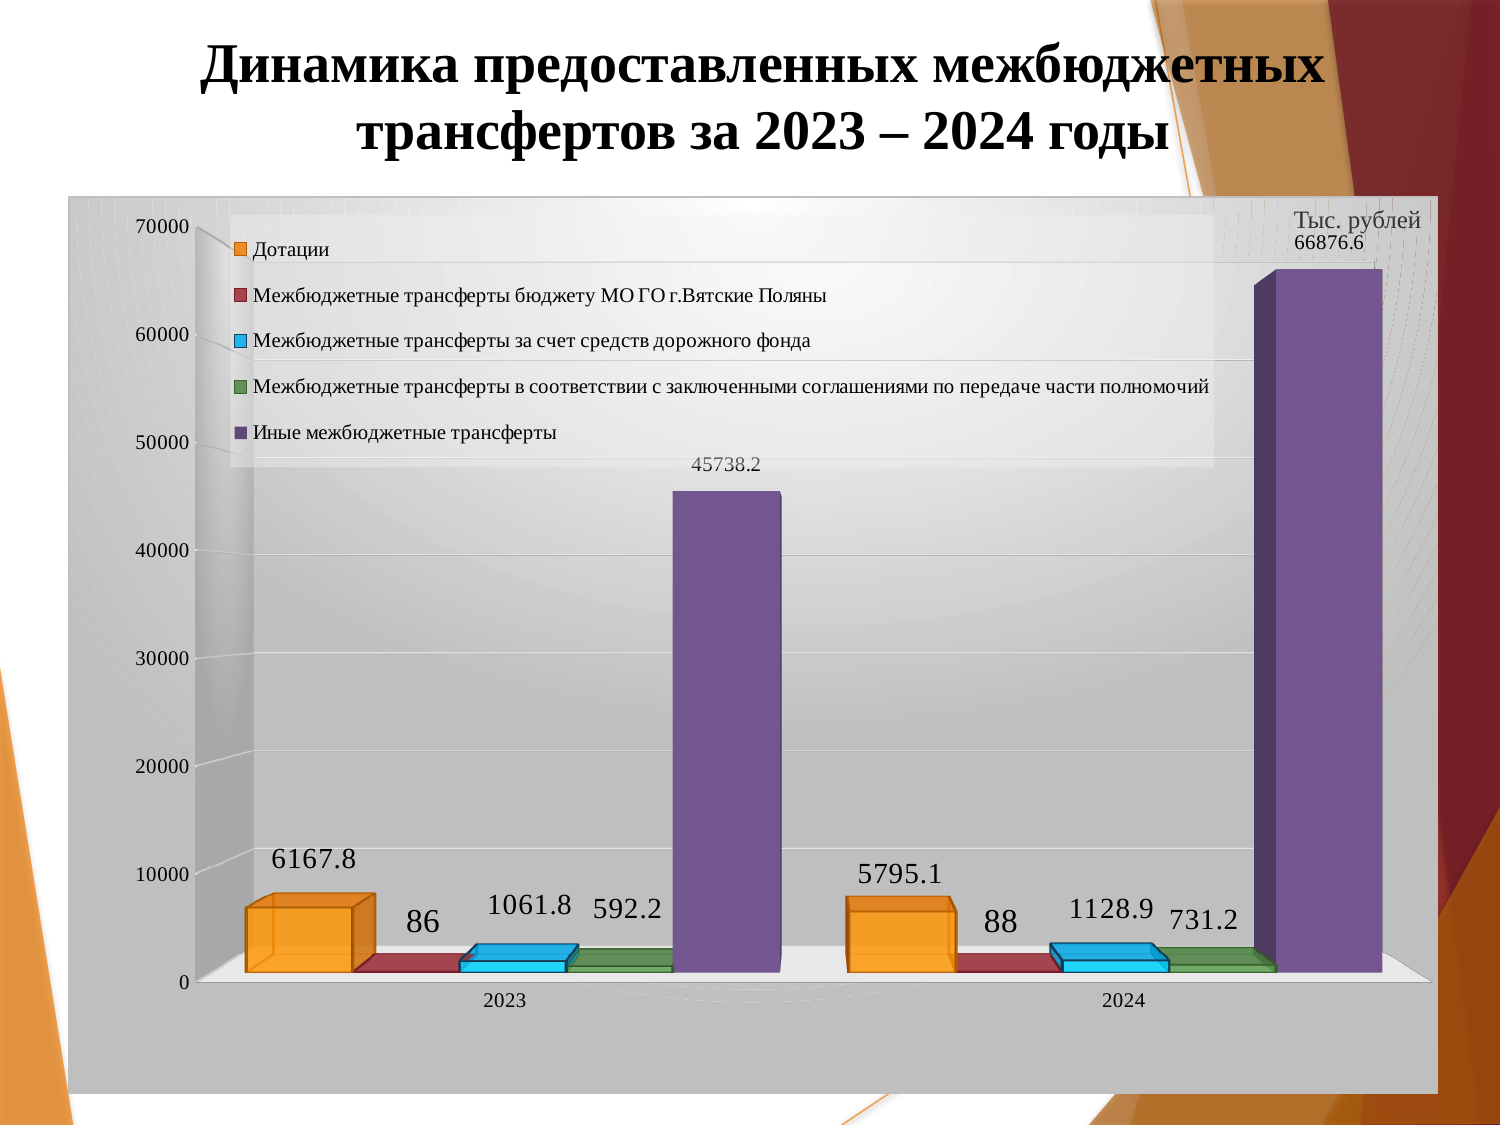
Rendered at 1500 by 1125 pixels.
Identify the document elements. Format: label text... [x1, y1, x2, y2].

chart [68, 195, 1439, 1095]
title Динамика предоставленных межбюджетных трансфертов за 2023 – 2024 годы [88, 19, 1439, 169]
